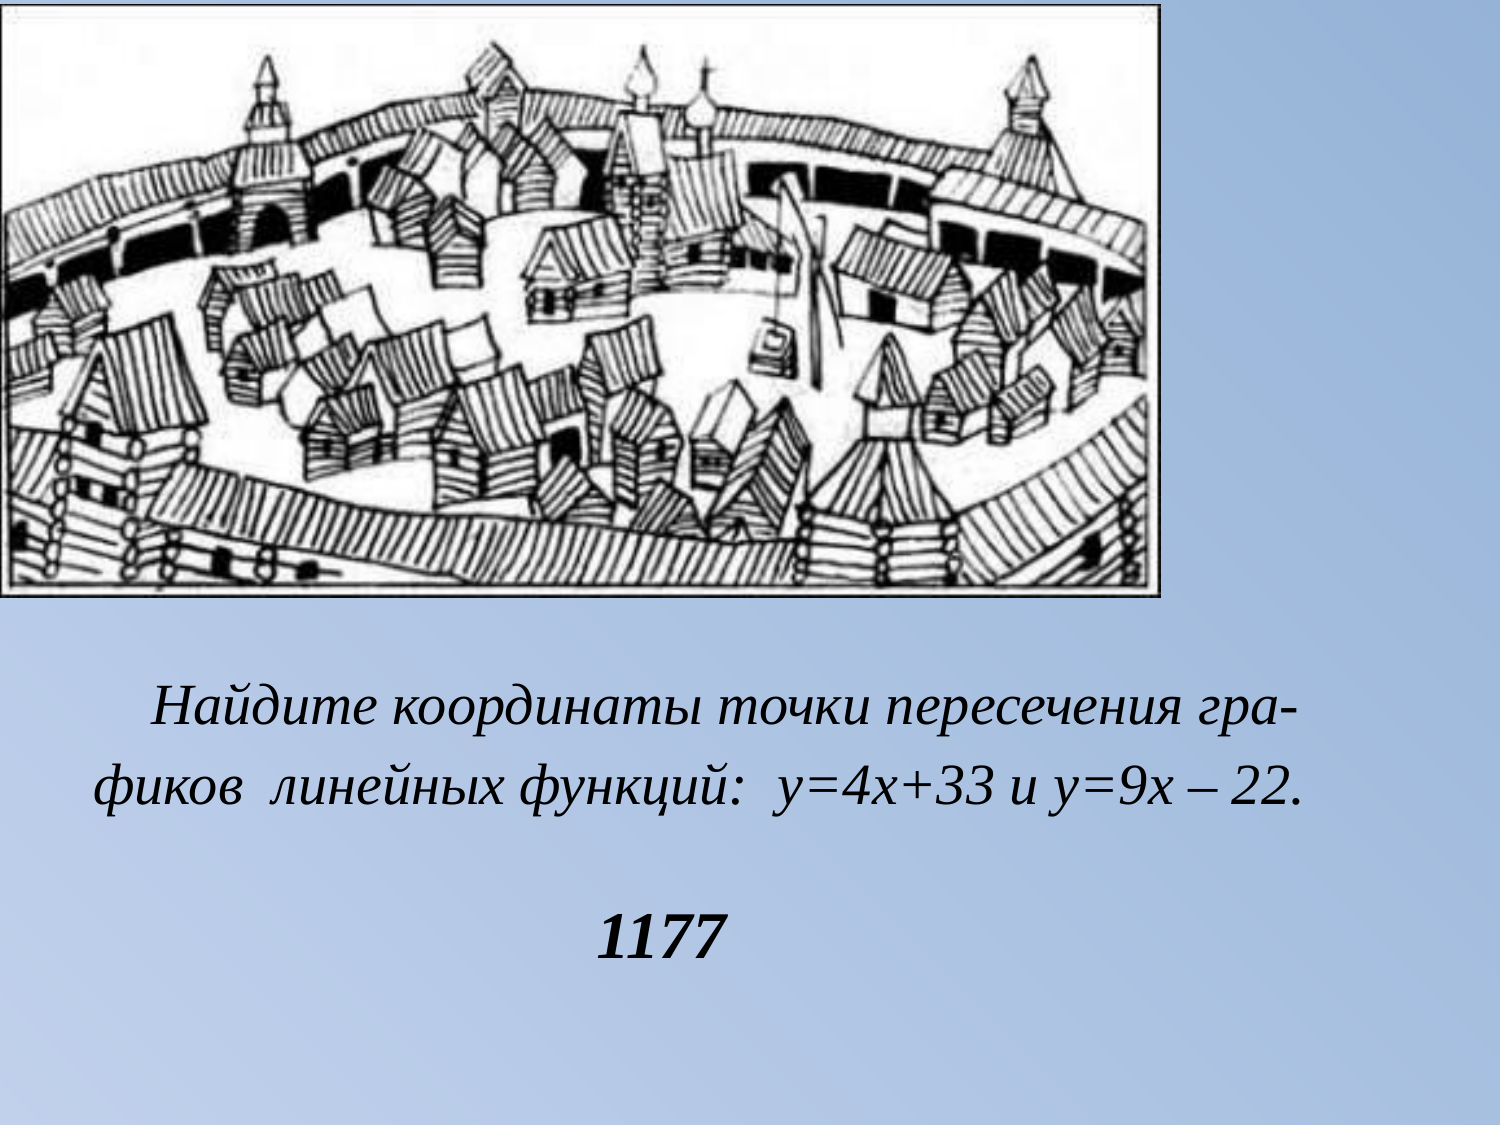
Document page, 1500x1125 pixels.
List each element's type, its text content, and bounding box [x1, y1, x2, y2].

text_box Найдите координаты точки пересечения гра- фиков линейных функций: y=4x+33 и y=9x – 22. [41, 648, 1353, 824]
text_box 1177 [581, 884, 742, 980]
picture [0, 4, 1161, 599]
